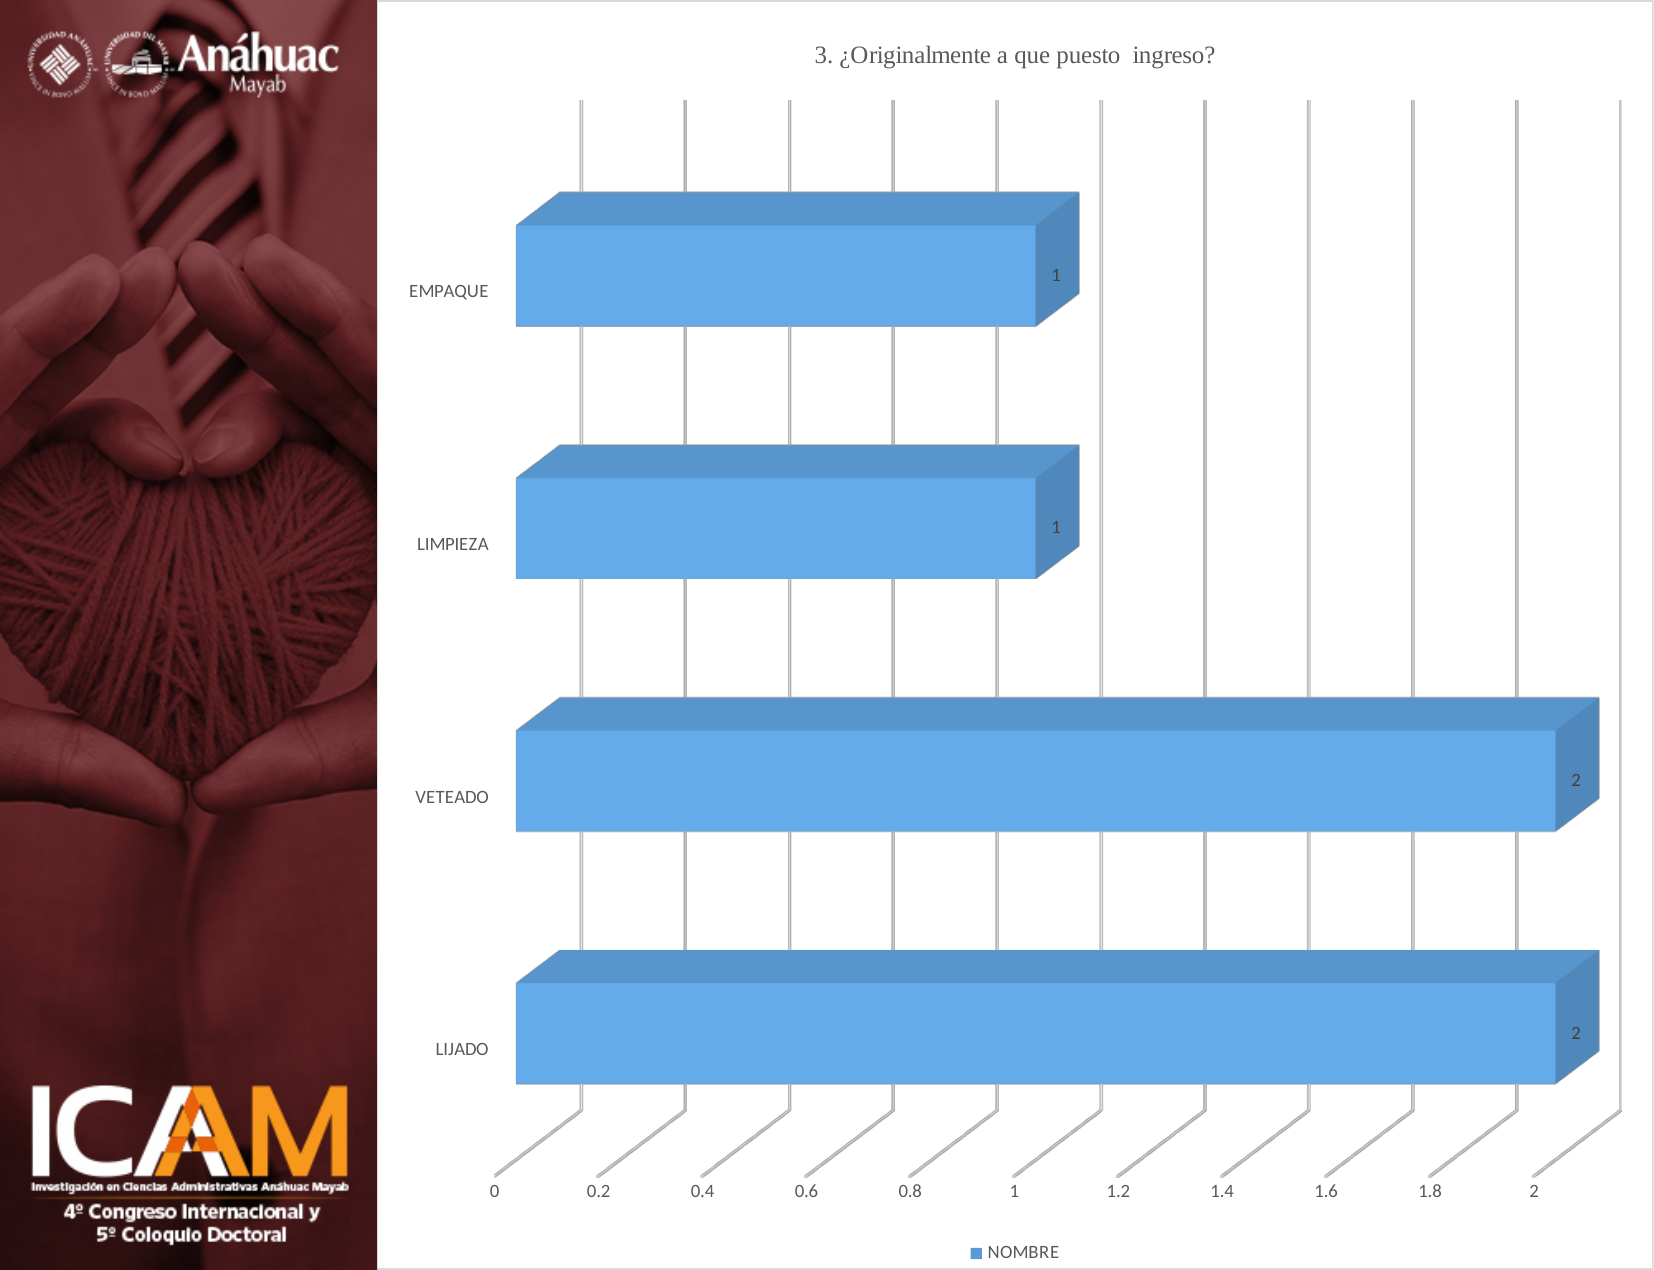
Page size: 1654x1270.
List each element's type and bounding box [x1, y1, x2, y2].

chart [376, 0, 1654, 1270]
picture [0, 0, 376, 1270]
